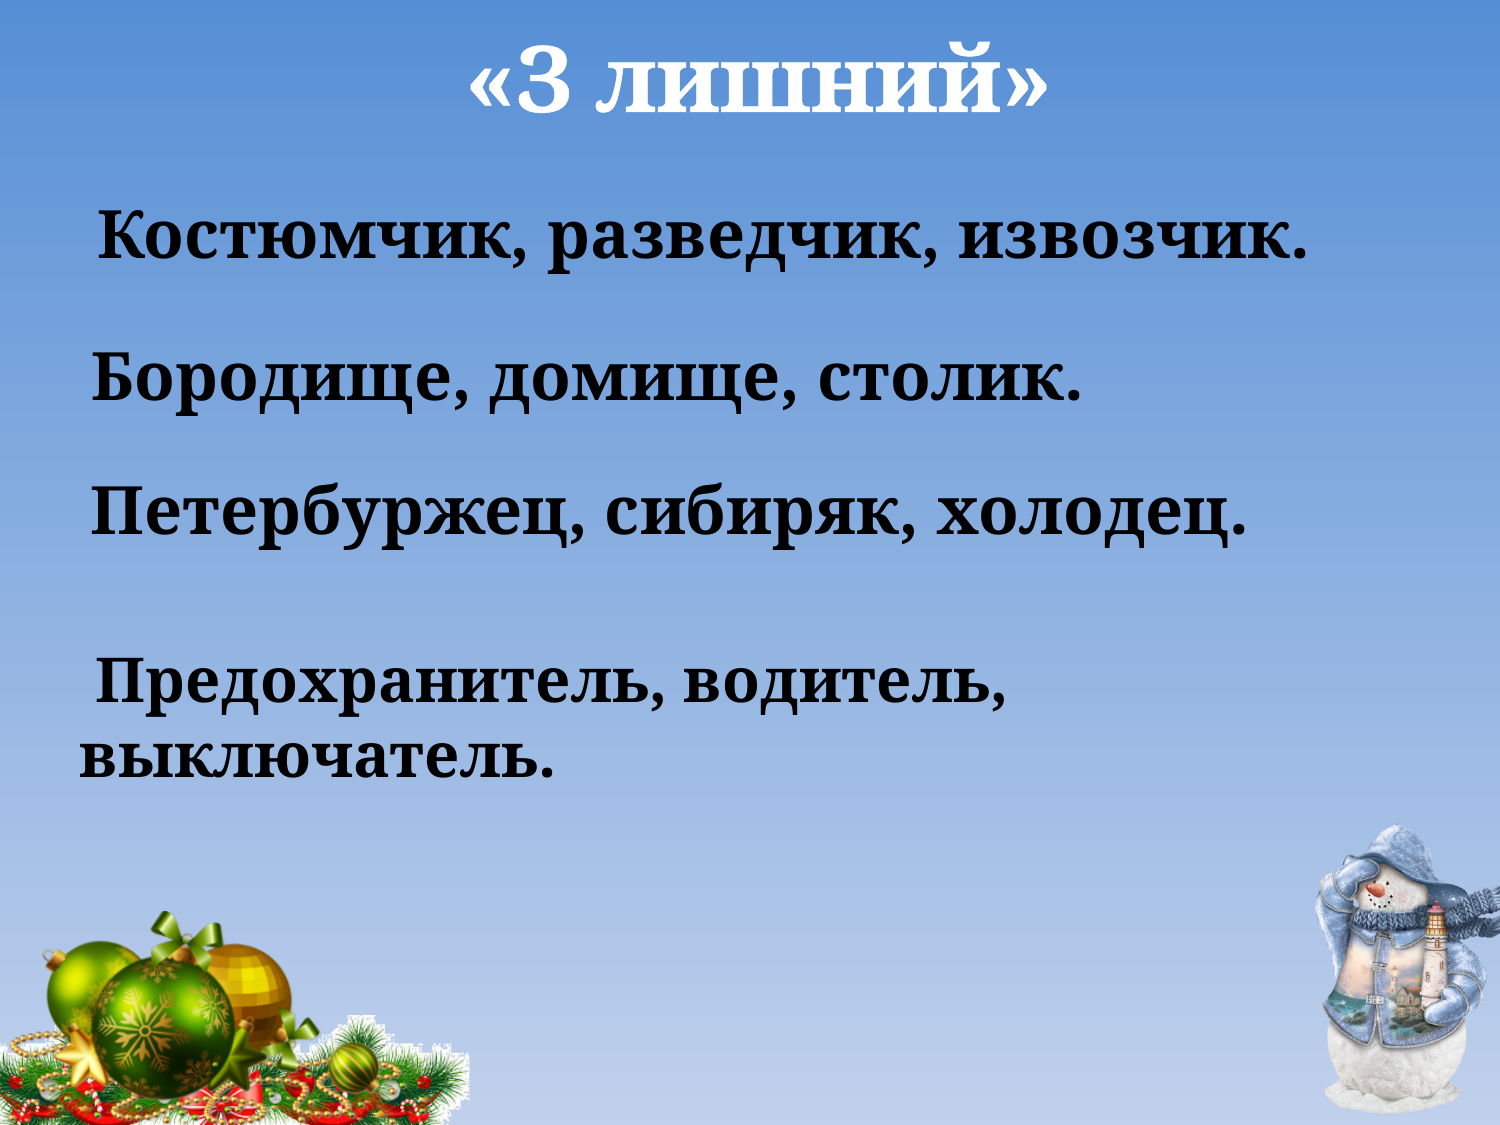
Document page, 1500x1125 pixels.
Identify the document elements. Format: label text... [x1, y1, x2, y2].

picture [1289, 808, 1500, 1125]
text_box Предохранитель, водитель, выключатель. [64, 633, 1415, 799]
title «З лишний» [17, 5, 1500, 145]
list Костюмчик, разведчик, извозчик. [64, 184, 1415, 320]
picture [0, 911, 470, 1125]
text_box Бородище, домище, столик. [58, 326, 1436, 461]
text_box Петербуржец, сибиряк, холодец. [58, 460, 1432, 596]
